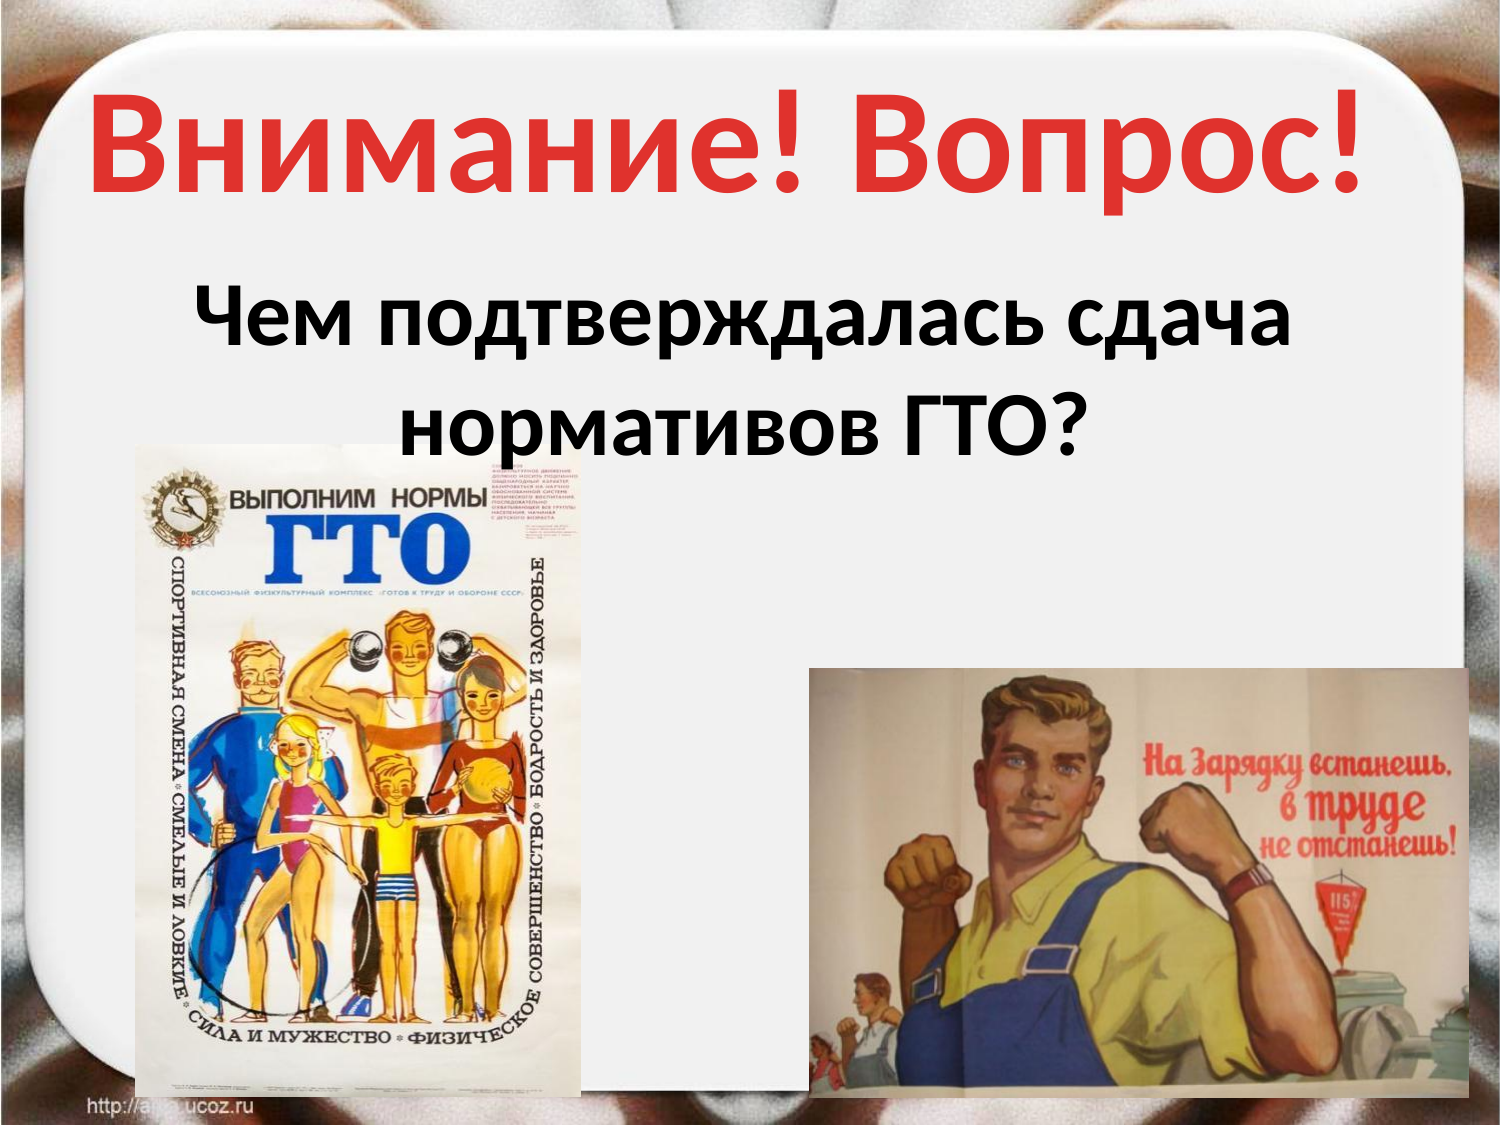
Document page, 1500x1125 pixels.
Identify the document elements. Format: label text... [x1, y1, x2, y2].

list Внимание! Вопрос! [70, 35, 1459, 200]
text_box Чем подтверждалась сдача нормативов ГТО? [58, 246, 1430, 481]
picture [0, 0, 1500, 1125]
